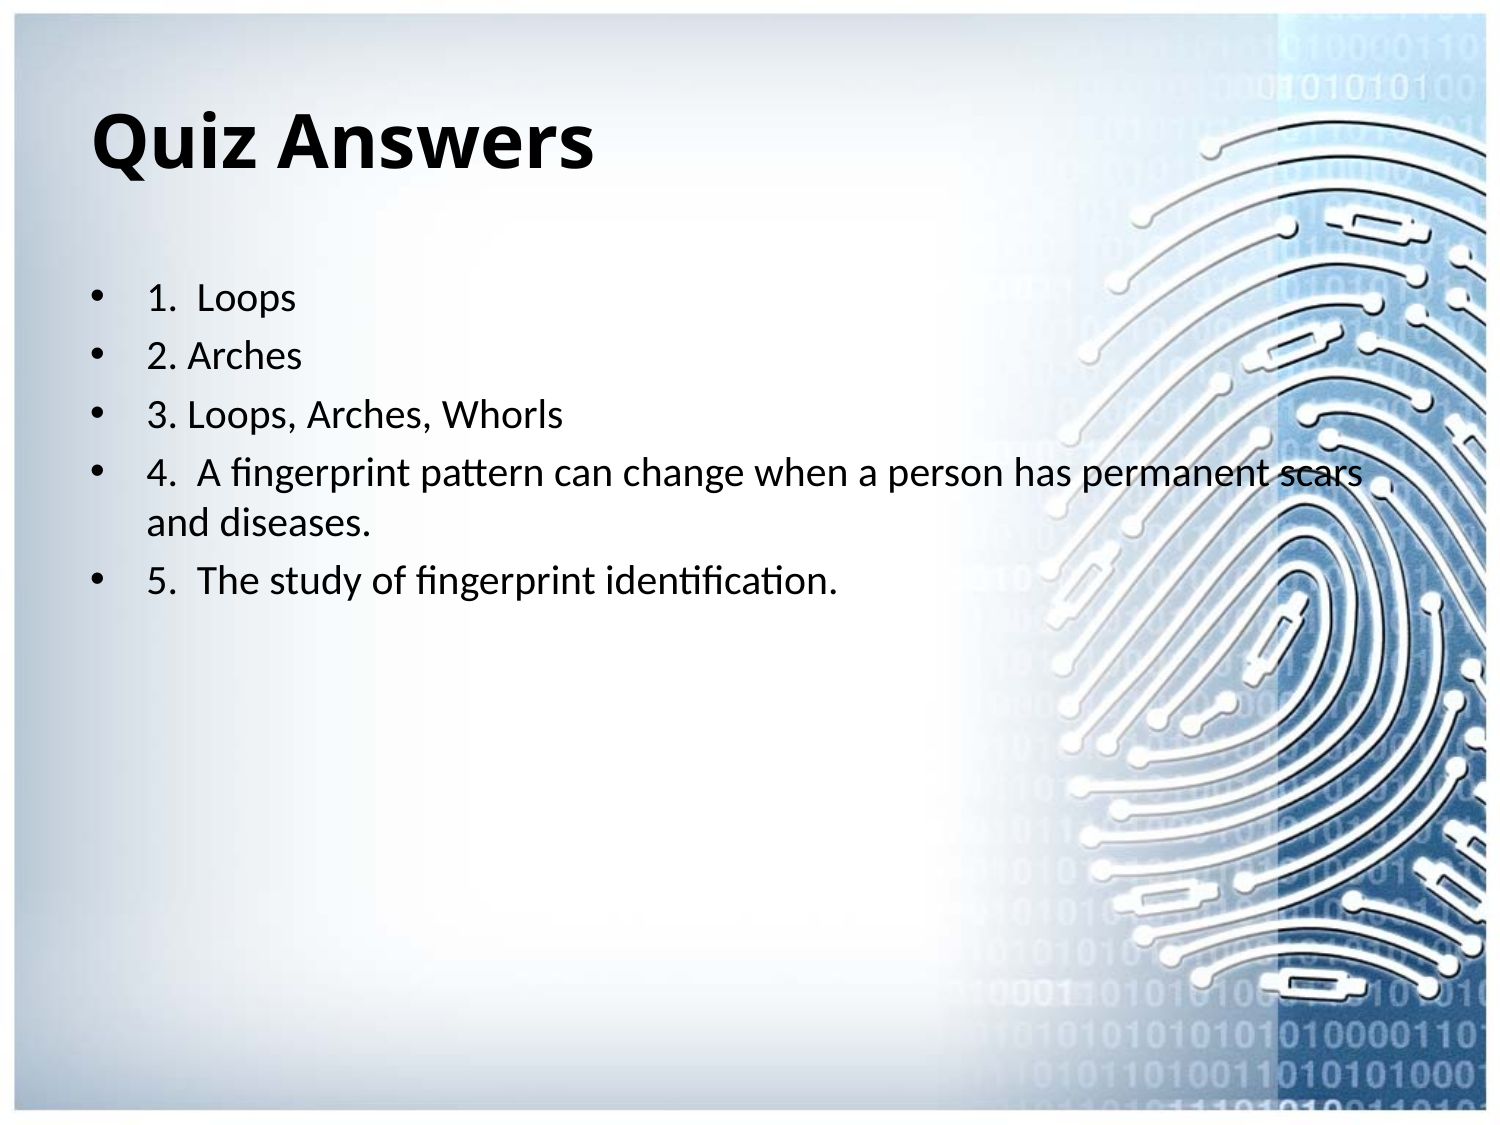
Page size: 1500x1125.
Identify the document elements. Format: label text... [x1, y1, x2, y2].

list 1. Loops 2. Arches 3. Loops, Arches, Whorls 4. A fingerprint pattern can change when a person has permanent scars and diseases. 5. The study of fingerprint identification. [74, 262, 1426, 1006]
picture [0, 0, 1500, 1125]
title Quiz Answers [74, 44, 1426, 233]
